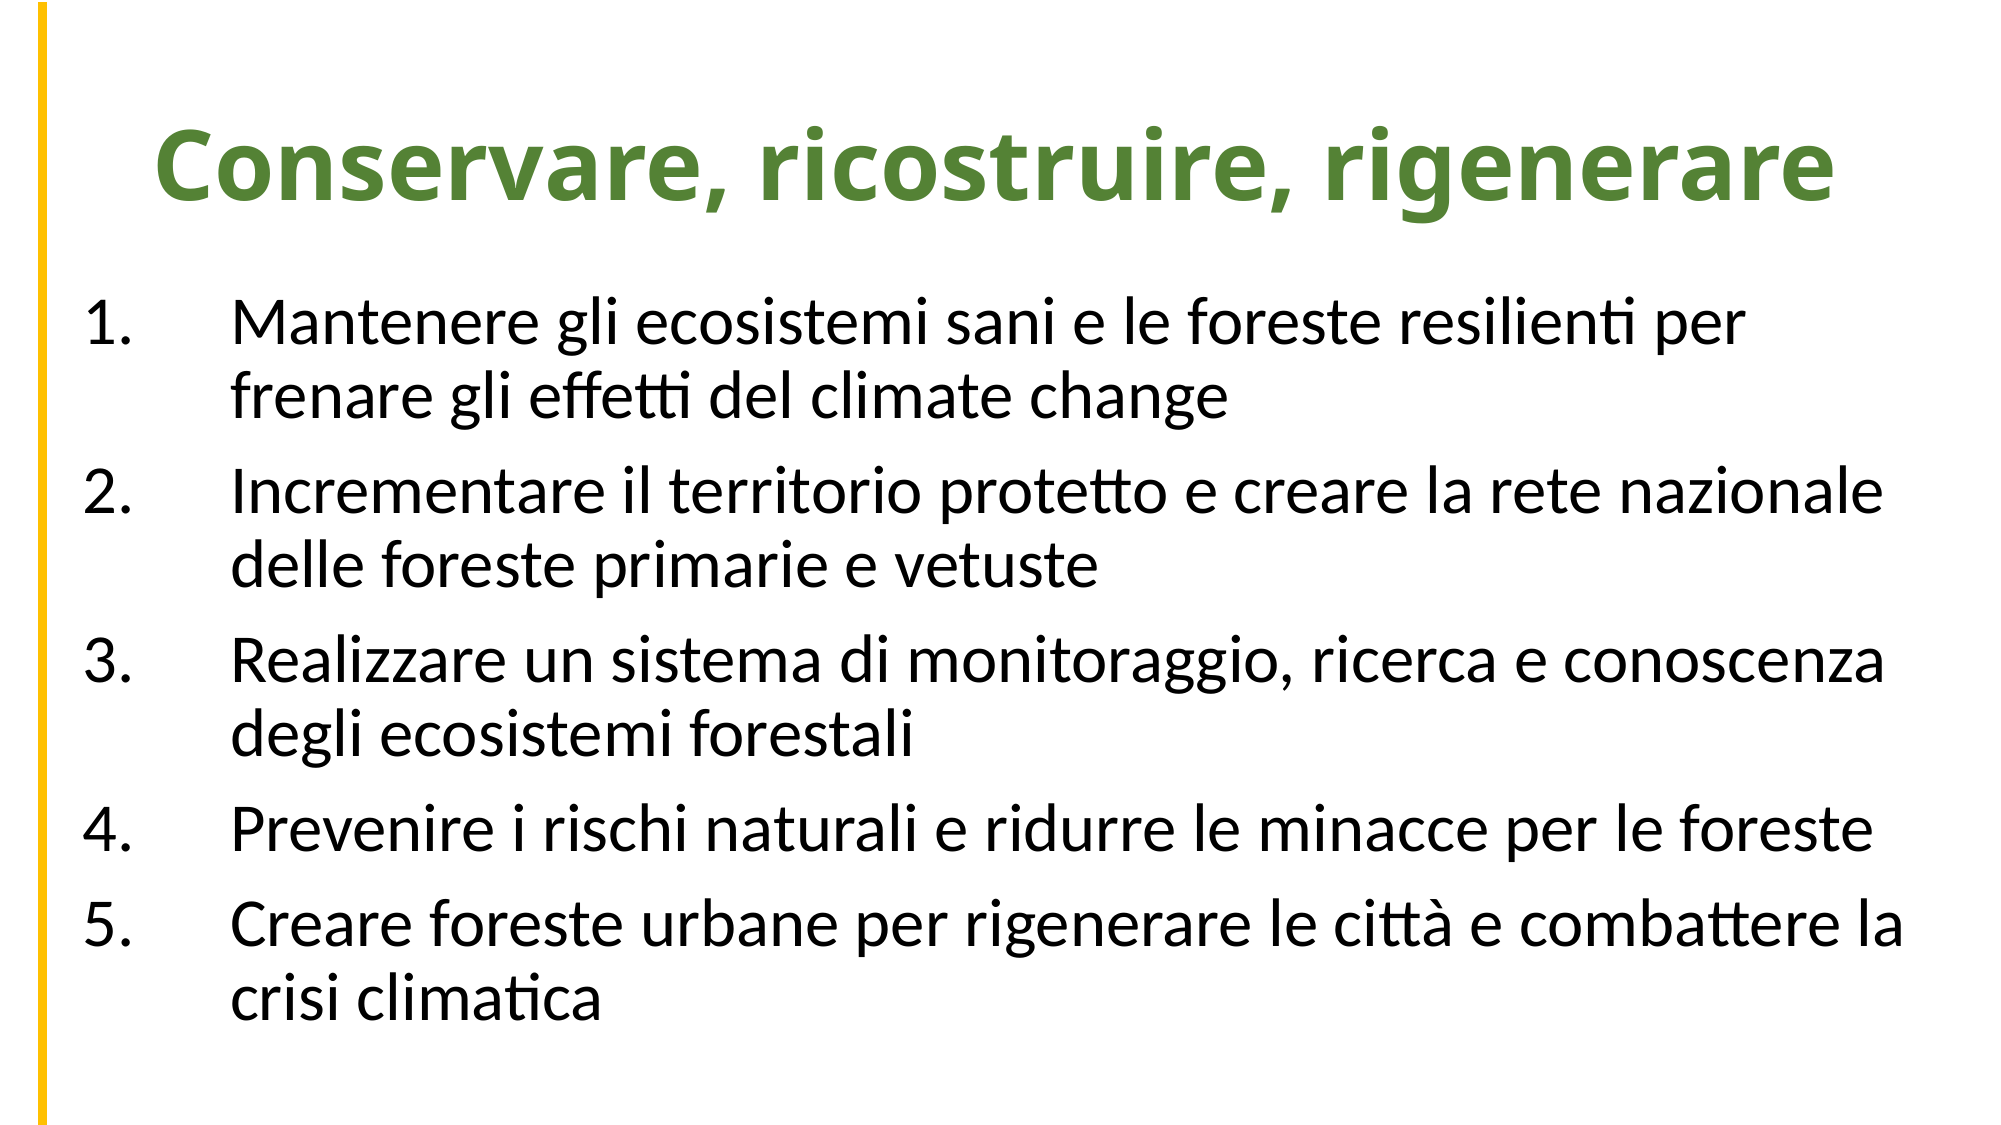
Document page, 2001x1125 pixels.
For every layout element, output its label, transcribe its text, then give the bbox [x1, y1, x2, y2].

list Mantenere gli ecosistemi sani e le foreste resilienti per frenare gli effetti del climate change Incrementare il territorio protetto e creare la rete nazionale delle foreste primarie e vetuste Realizzare un sistema di monitoraggio, ricerca e conoscenza degli ecosistemi forestali Prevenire i rischi naturali e ridurre le minacce per le foreste Creare foreste urbane per rigenerare le città e combattere la crisi climatica [67, 277, 1941, 1090]
text_box Conservare, ricostruire, rigenerare [137, 59, 1863, 278]
